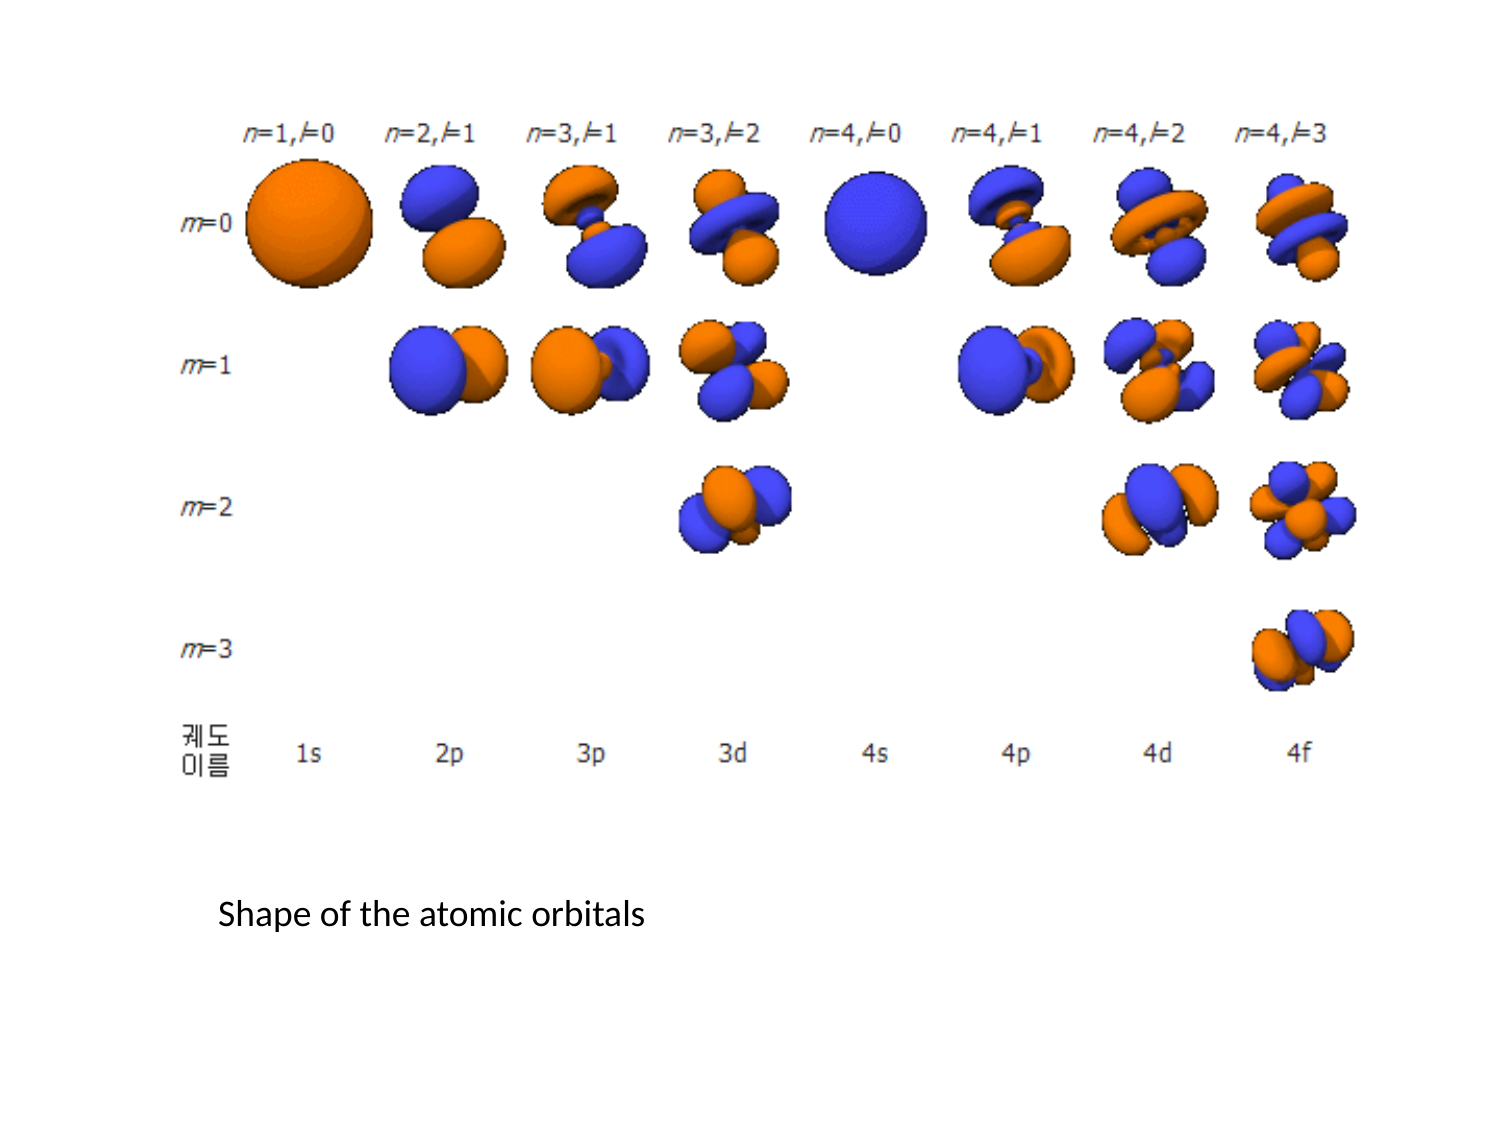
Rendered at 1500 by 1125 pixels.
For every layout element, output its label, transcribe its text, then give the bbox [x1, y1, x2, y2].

picture [144, 101, 1388, 792]
text_box Shape of the atomic orbitals [203, 881, 661, 942]
